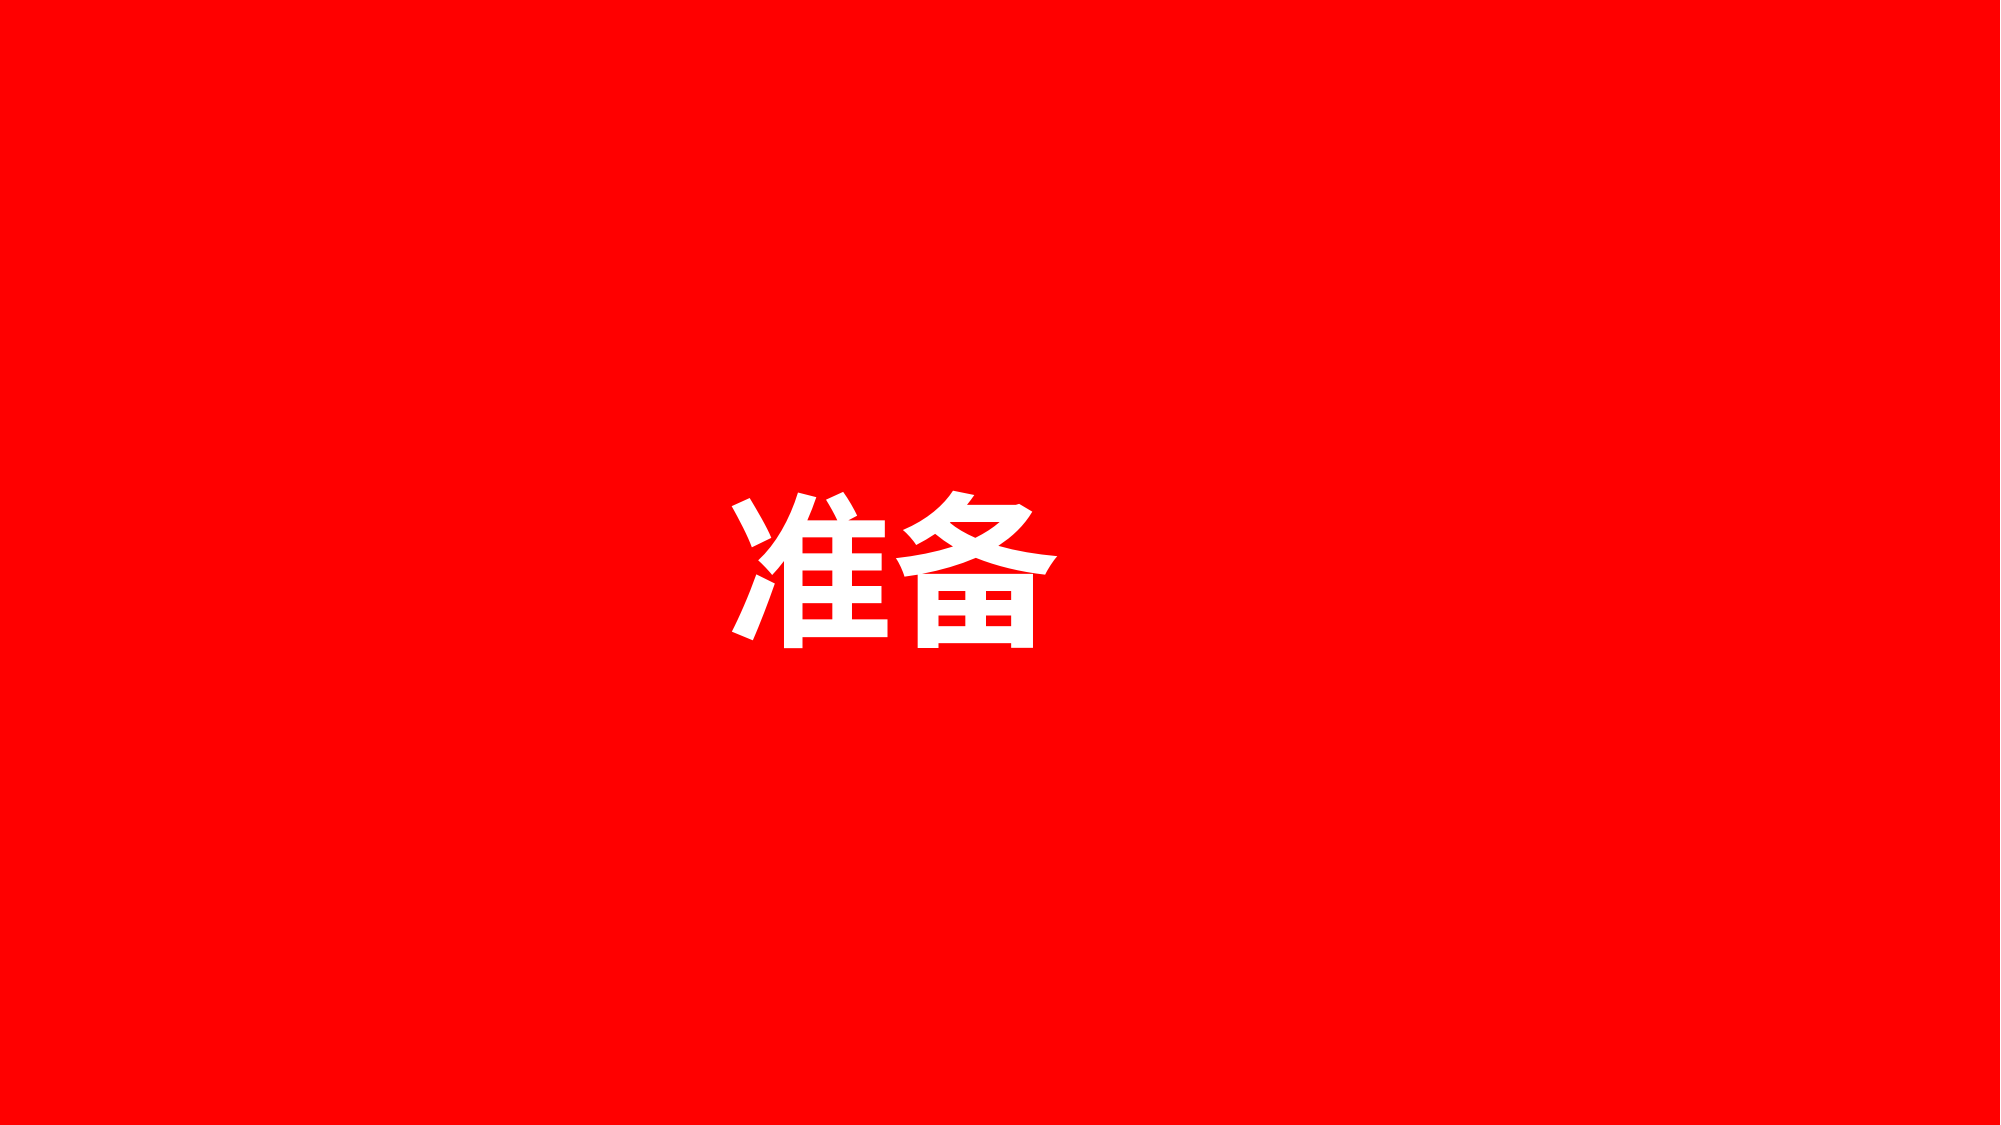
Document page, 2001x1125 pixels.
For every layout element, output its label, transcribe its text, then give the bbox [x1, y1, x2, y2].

text_box 准备 [711, 459, 1522, 675]
